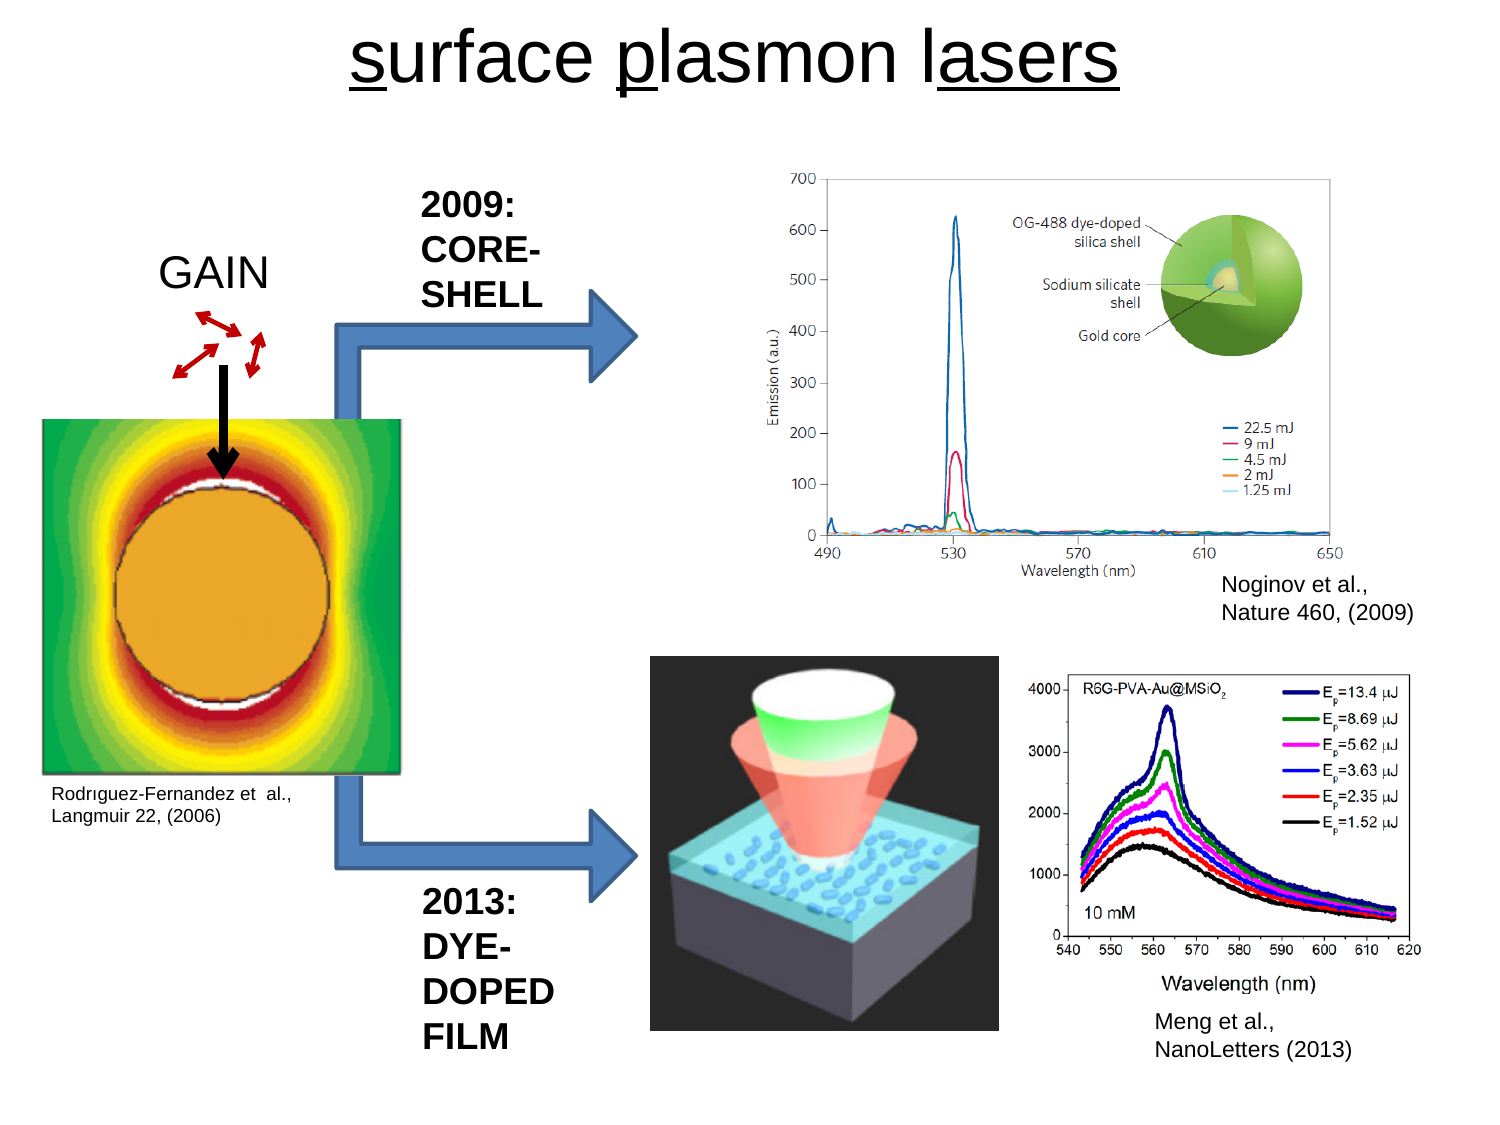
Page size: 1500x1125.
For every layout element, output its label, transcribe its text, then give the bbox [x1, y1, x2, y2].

picture [761, 160, 1365, 595]
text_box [171, 343, 220, 379]
text_box Noginov et al., Nature 460, (2009) [1206, 562, 1483, 633]
text_box [334, 322, 639, 409]
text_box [249, 331, 262, 379]
text_box 2009: CORE-SHELL [405, 172, 647, 323]
text_box surface plasmon lasers [152, 0, 1317, 105]
picture [650, 656, 999, 1032]
text_box Meng et al., NanoLetters (2013) [1139, 999, 1476, 1070]
picture [37, 410, 410, 784]
text_box [334, 792, 639, 871]
text_box Rodrıguez-Fernandez et al., Langmuir 22, (2006) [36, 776, 313, 834]
picture [1014, 668, 1424, 1000]
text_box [194, 312, 243, 337]
text_box 2013: DYE-DOPED FILM [407, 869, 649, 1065]
text_box GAIN [143, 235, 388, 306]
